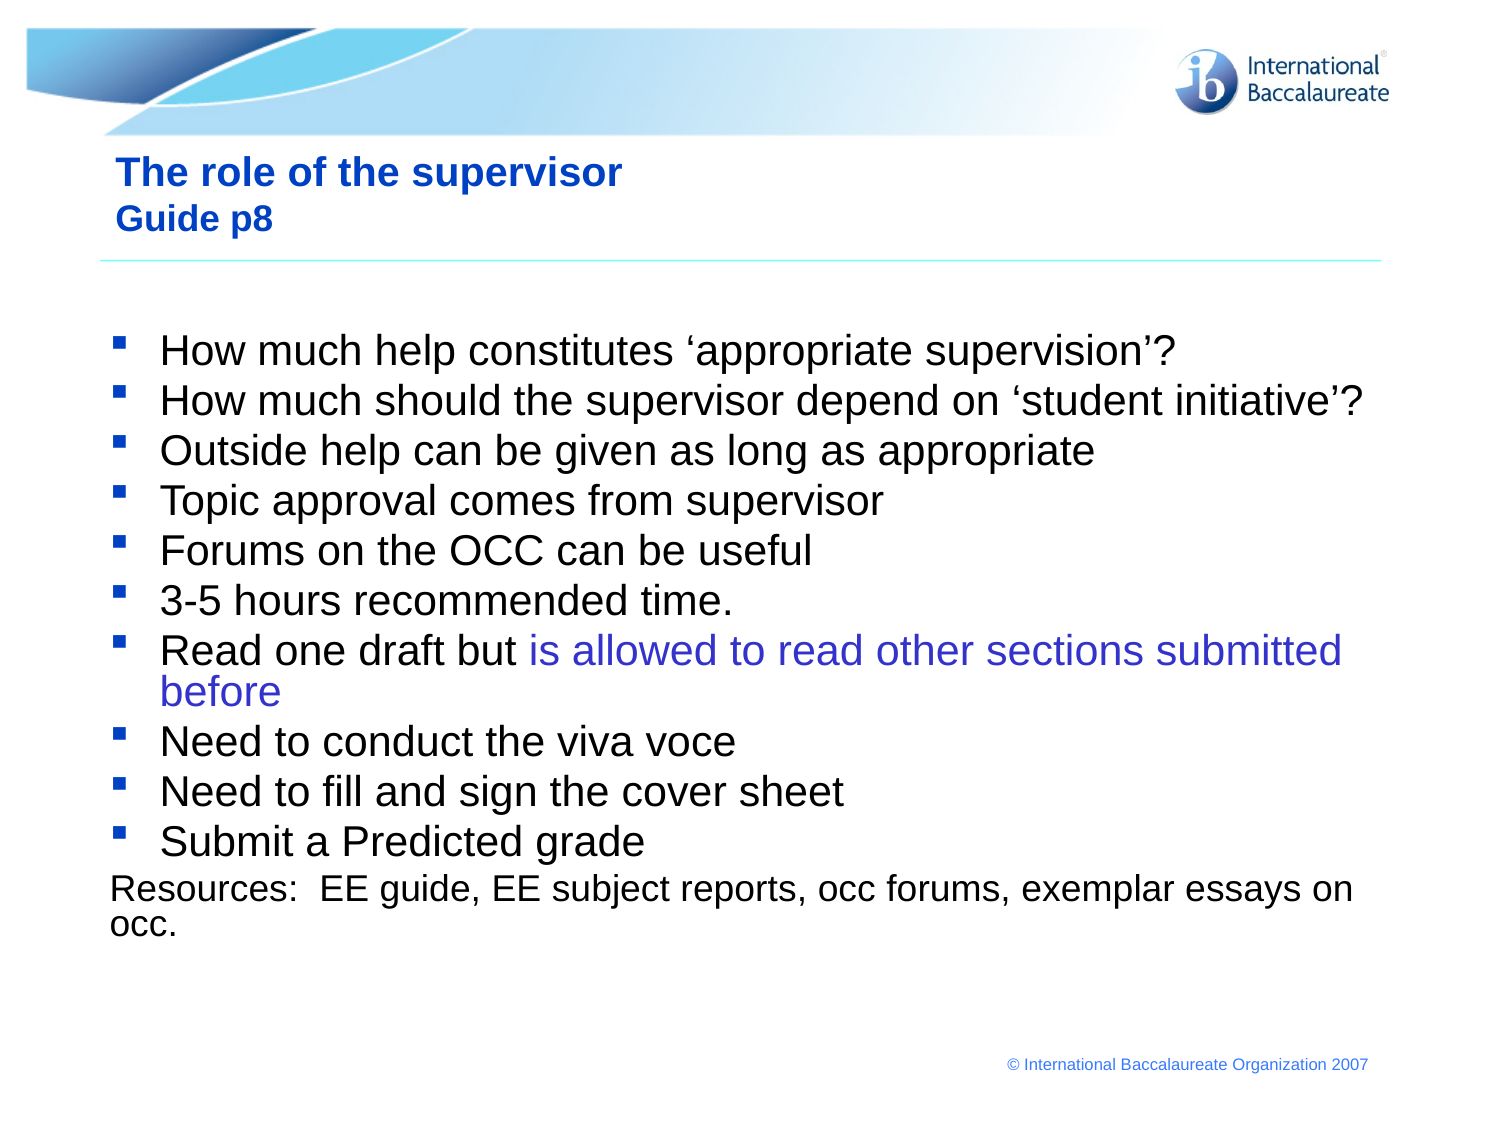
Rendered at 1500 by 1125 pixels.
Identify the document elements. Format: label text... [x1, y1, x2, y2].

list How much help constitutes ‘appropriate supervision’? How much should the supervisor depend on ‘student initiative’? Outside help can be given as long as appropriate Topic approval comes from supervisor Forums on the OCC can be useful 3-5 hours recommended time. Read one draft but is allowed to read other sections submitted before Need to conduct the viva voce Need to fill and sign the cover sheet Submit a Predicted grade Resources: EE guide, EE subject reports, occ forums, exemplar essays on occ. [94, 324, 1385, 1000]
title The role of the supervisor Guide p8 [100, 137, 1389, 248]
picture [24, 24, 1389, 142]
